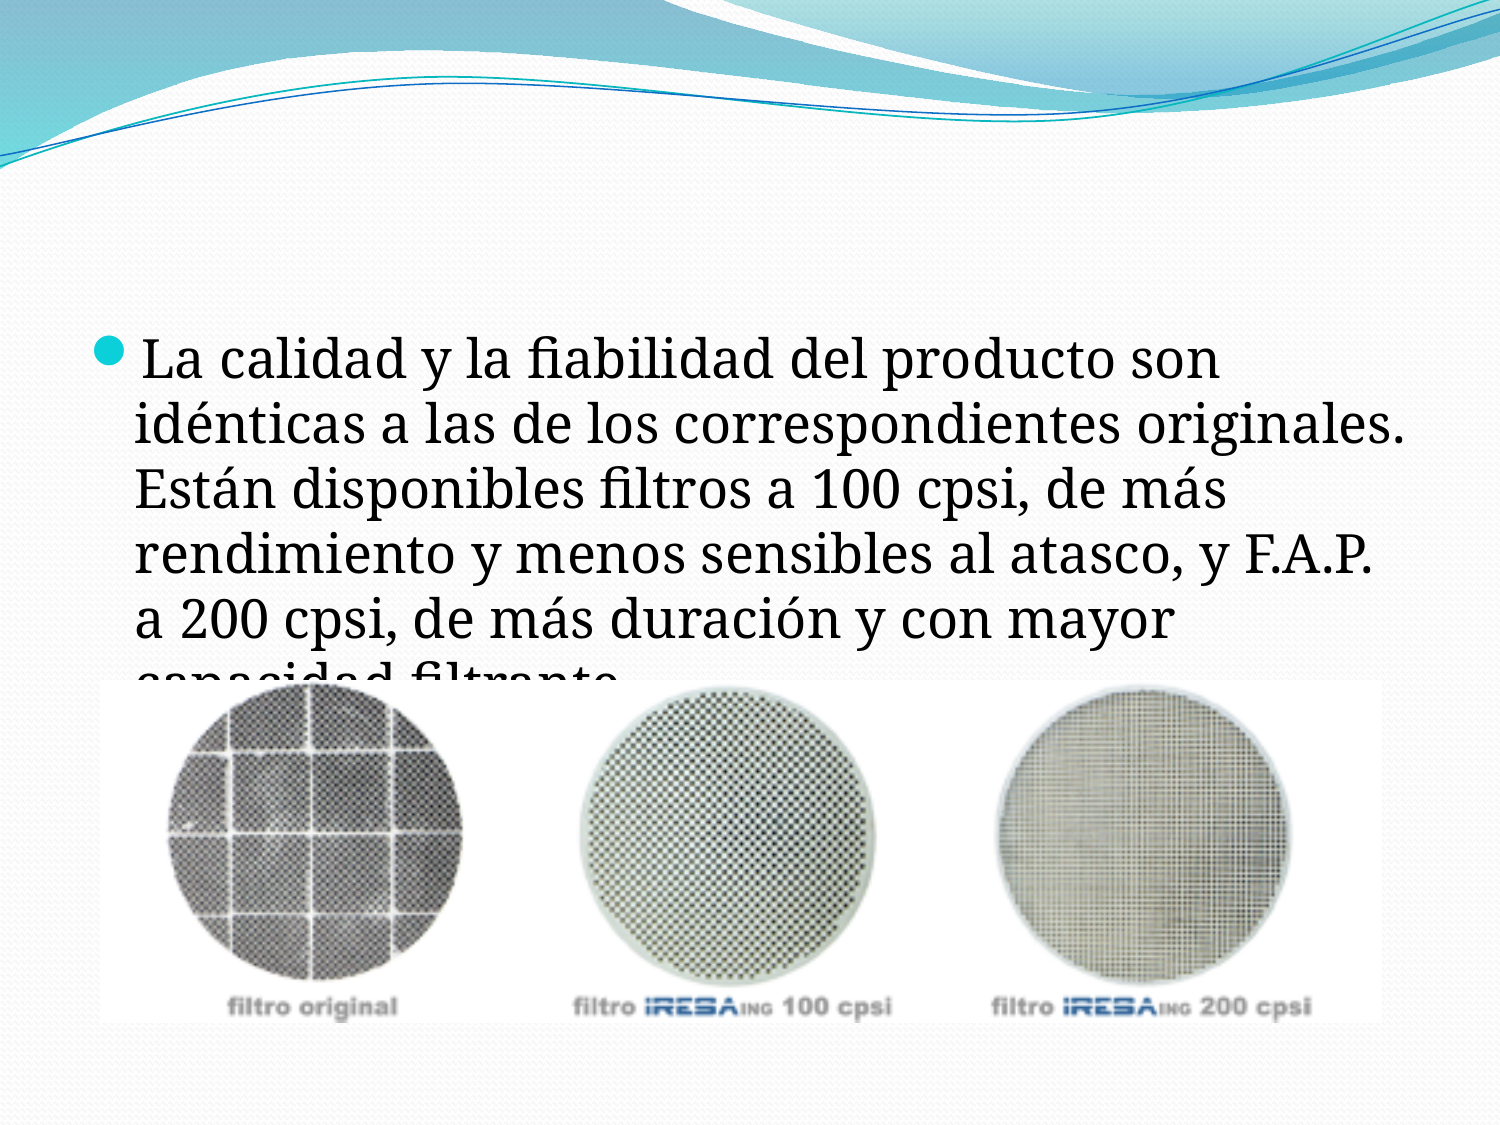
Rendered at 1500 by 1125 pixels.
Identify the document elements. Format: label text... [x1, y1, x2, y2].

list La calidad y la fiabilidad del producto son idénticas a las de los correspondientes originales. Están disponibles filtros a 100 cpsi, de más rendimiento y menos sensibles al atasco, y F.A.P. a 200 cpsi, de más duración y con mayor capacidad filtrante. [75, 317, 1425, 1038]
picture [100, 680, 1383, 1023]
